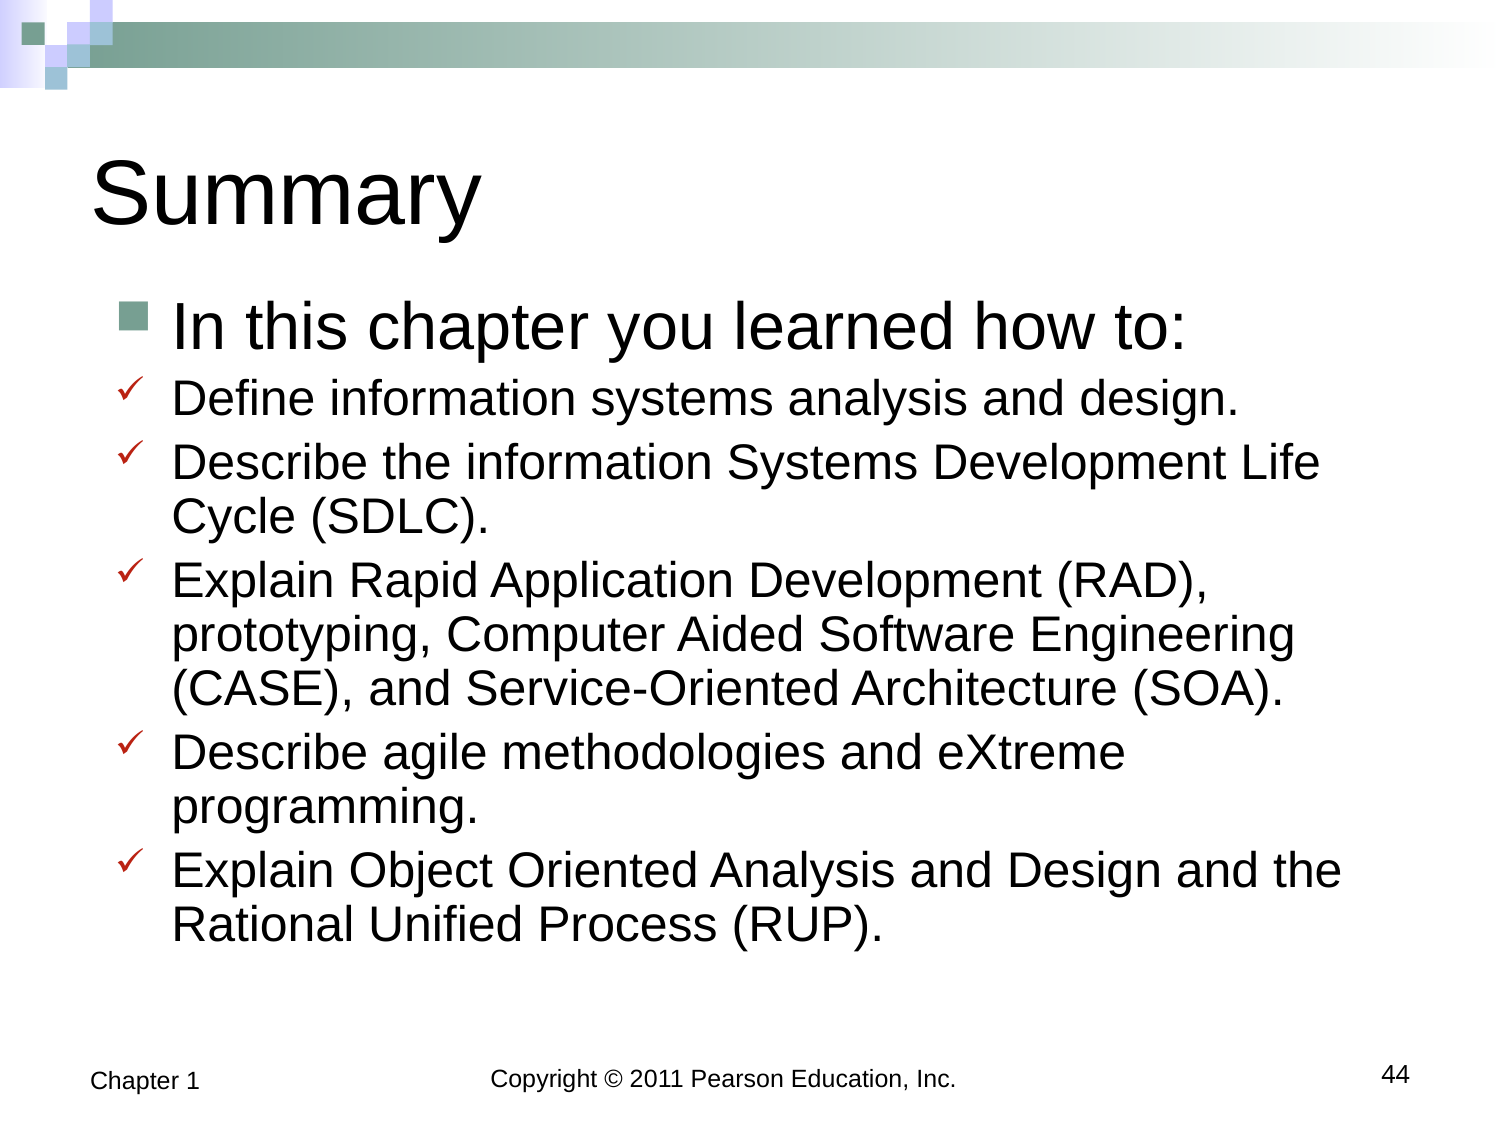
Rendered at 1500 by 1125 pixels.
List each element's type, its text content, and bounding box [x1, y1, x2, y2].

footer Copyright © 2011 Pearson Education, Inc. [426, 1050, 1074, 1101]
slide_number 44 [1074, 1024, 1426, 1101]
title Summary [75, 75, 1425, 300]
slide_number Chapter 1 [74, 1024, 426, 1103]
list In this chapter you learned how to: Define information systems analysis and design. Describe the information Systems Development Life Cycle (SDLC). Explain Rapid Application Development (RAD), prototyping, Computer Aided Software Engineering (CASE), and Service-Oriented Architecture (SOA). Describe agile methodologies and eXtreme programming. Explain Object Oriented Analysis and Design and the Rational Unified Process (RUP). [99, 275, 1375, 1050]
